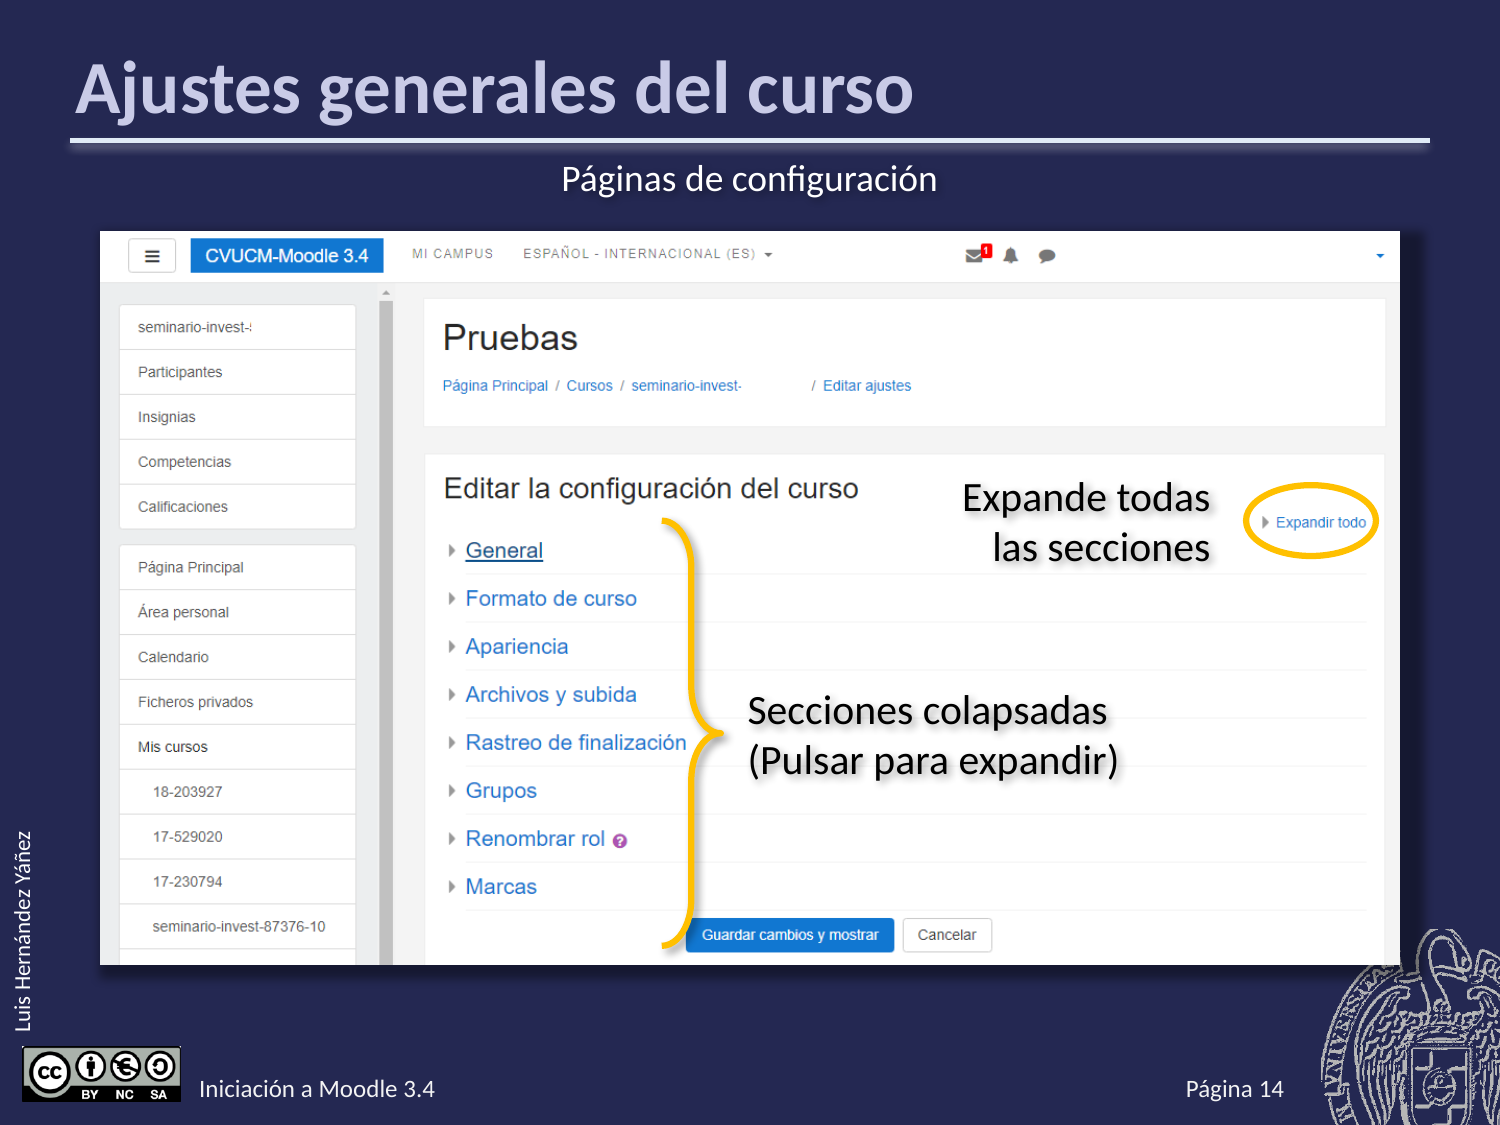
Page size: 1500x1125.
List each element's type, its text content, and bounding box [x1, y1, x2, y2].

picture [99, 231, 1401, 965]
picture [1321, 929, 1500, 1125]
picture [22, 1046, 181, 1102]
title Ajustes generales del curso [75, 46, 1425, 129]
slide_number Página 13 [1136, 1042, 1285, 1103]
footer Iniciación a Moodle 3.4 [199, 1042, 1114, 1103]
text_box Páginas de configuración [545, 144, 955, 208]
